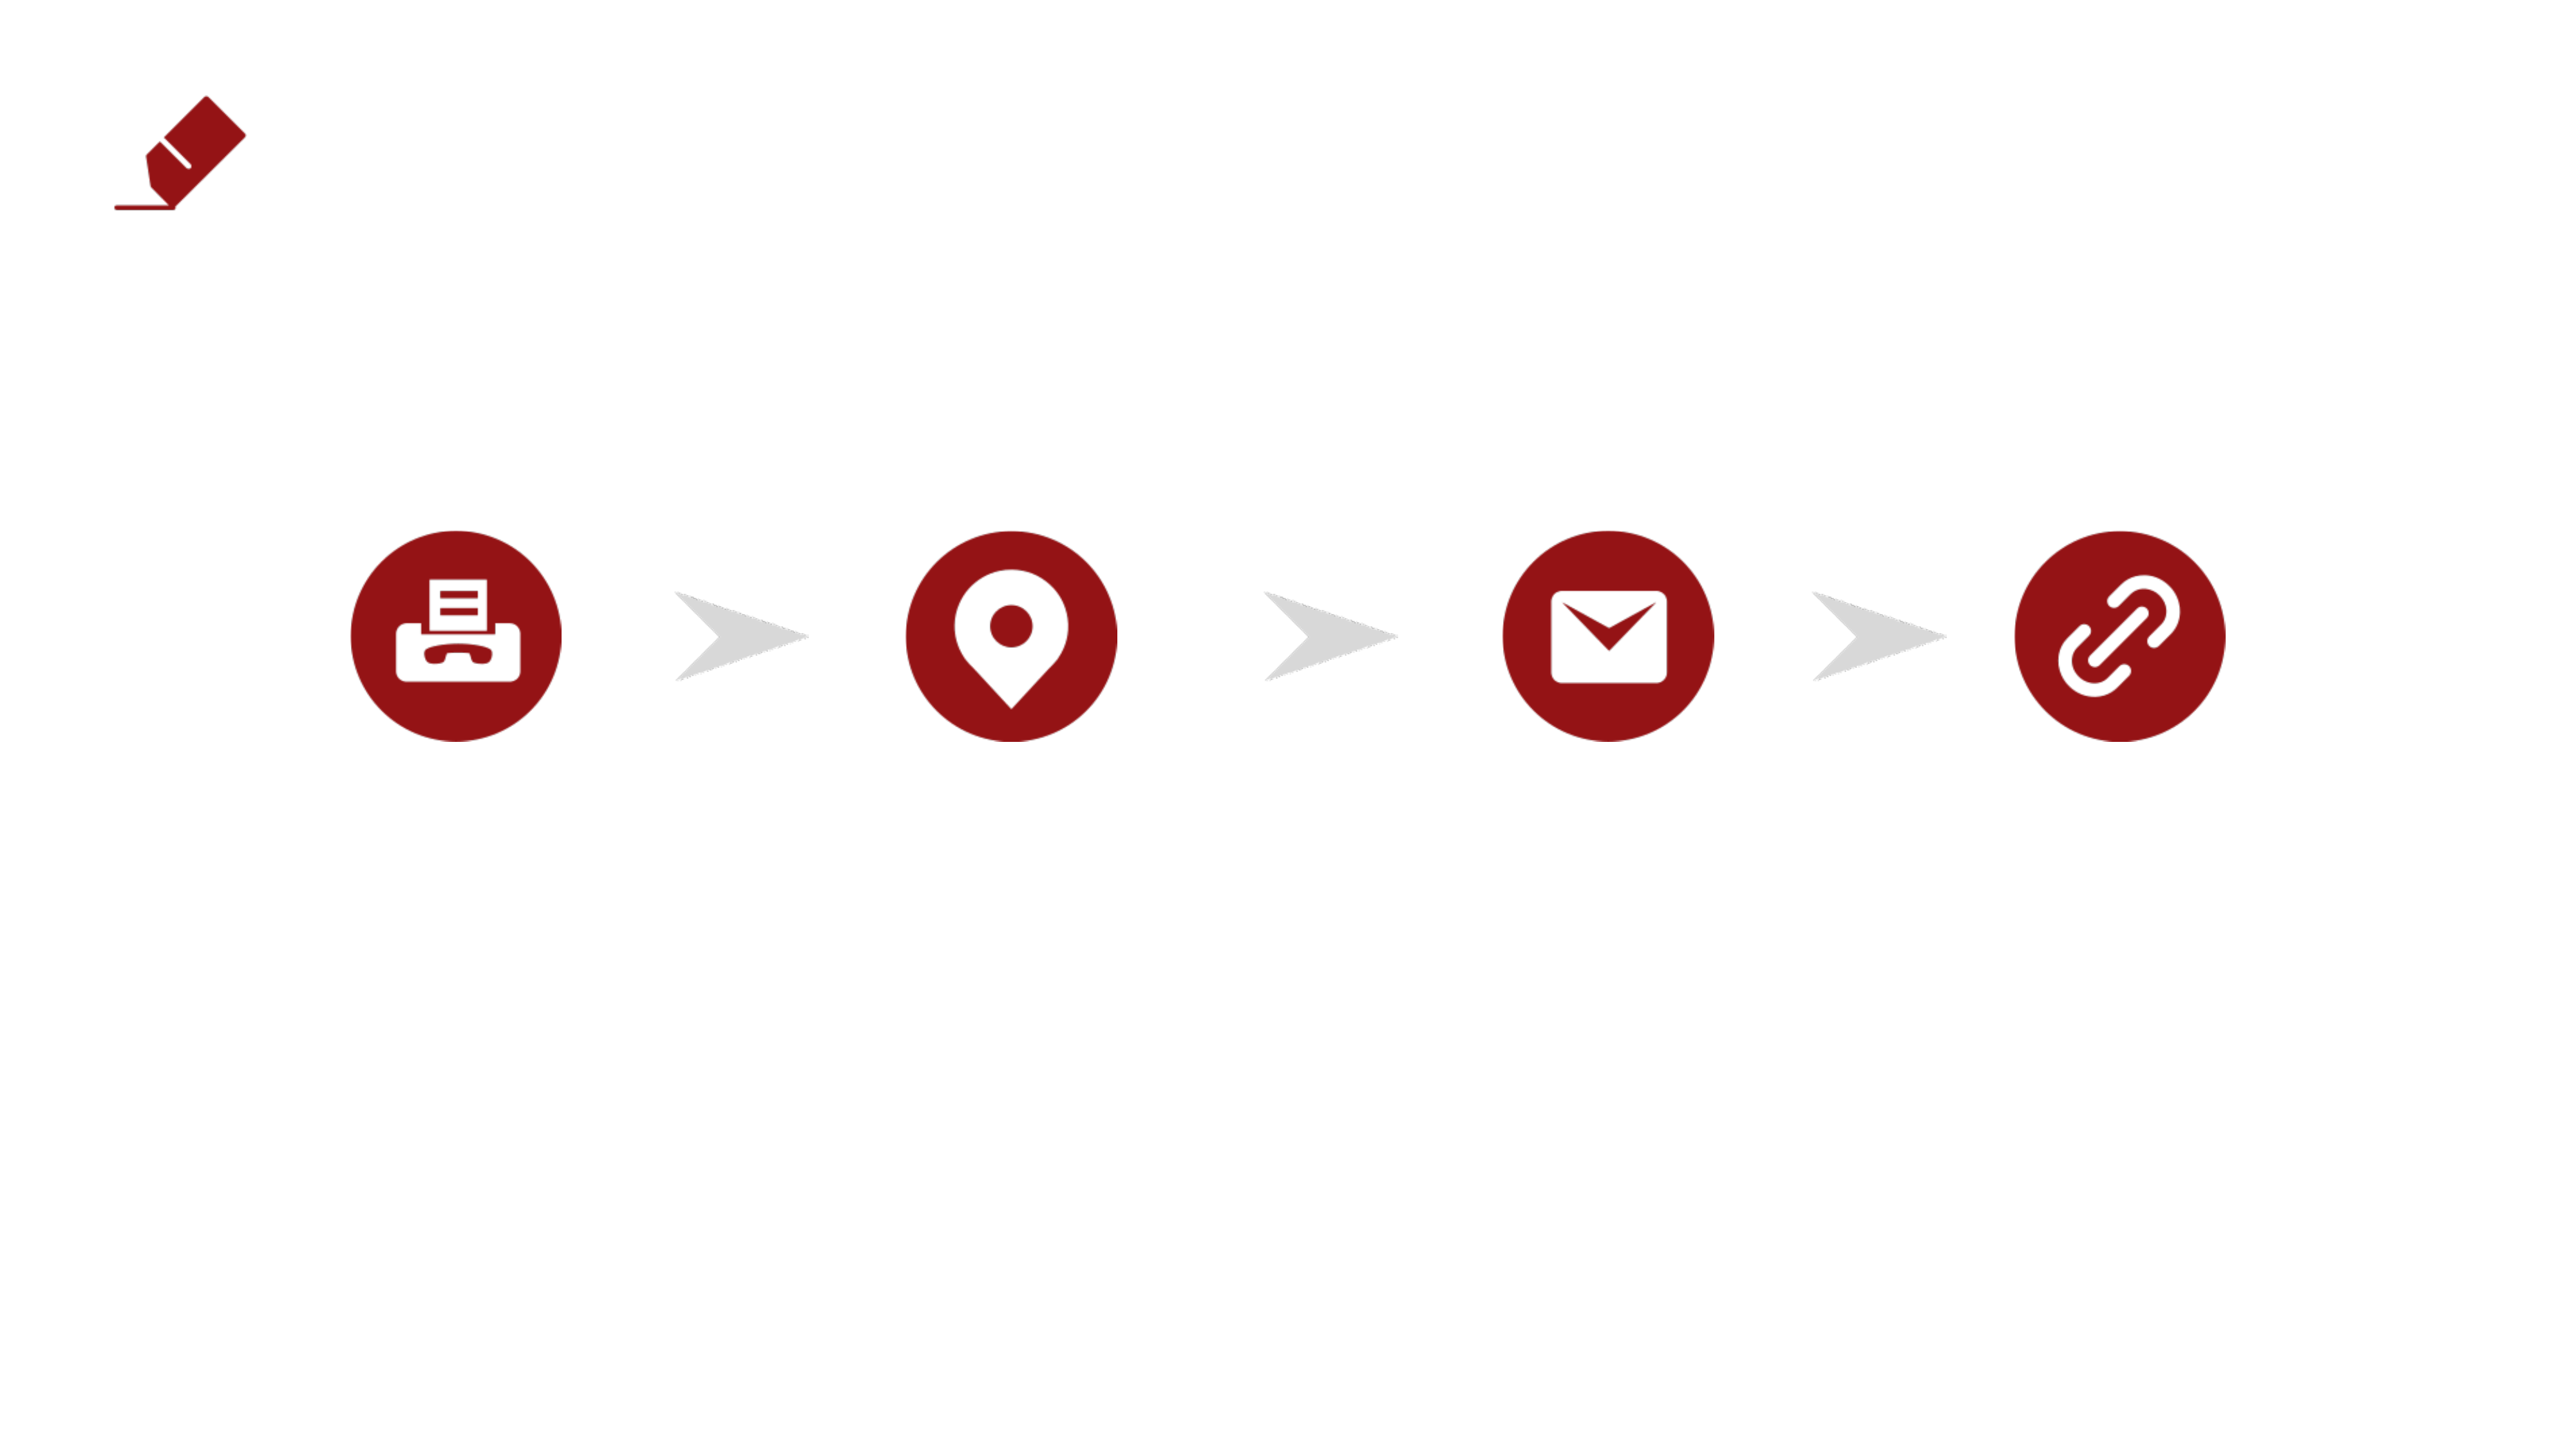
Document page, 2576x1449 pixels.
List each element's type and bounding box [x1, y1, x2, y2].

picture [2014, 530, 2226, 743]
picture [95, 69, 256, 230]
picture [1769, 547, 1947, 724]
picture [1502, 530, 1714, 743]
picture [905, 530, 1117, 743]
picture [1221, 549, 1398, 724]
picture [632, 549, 809, 724]
picture [350, 530, 562, 743]
